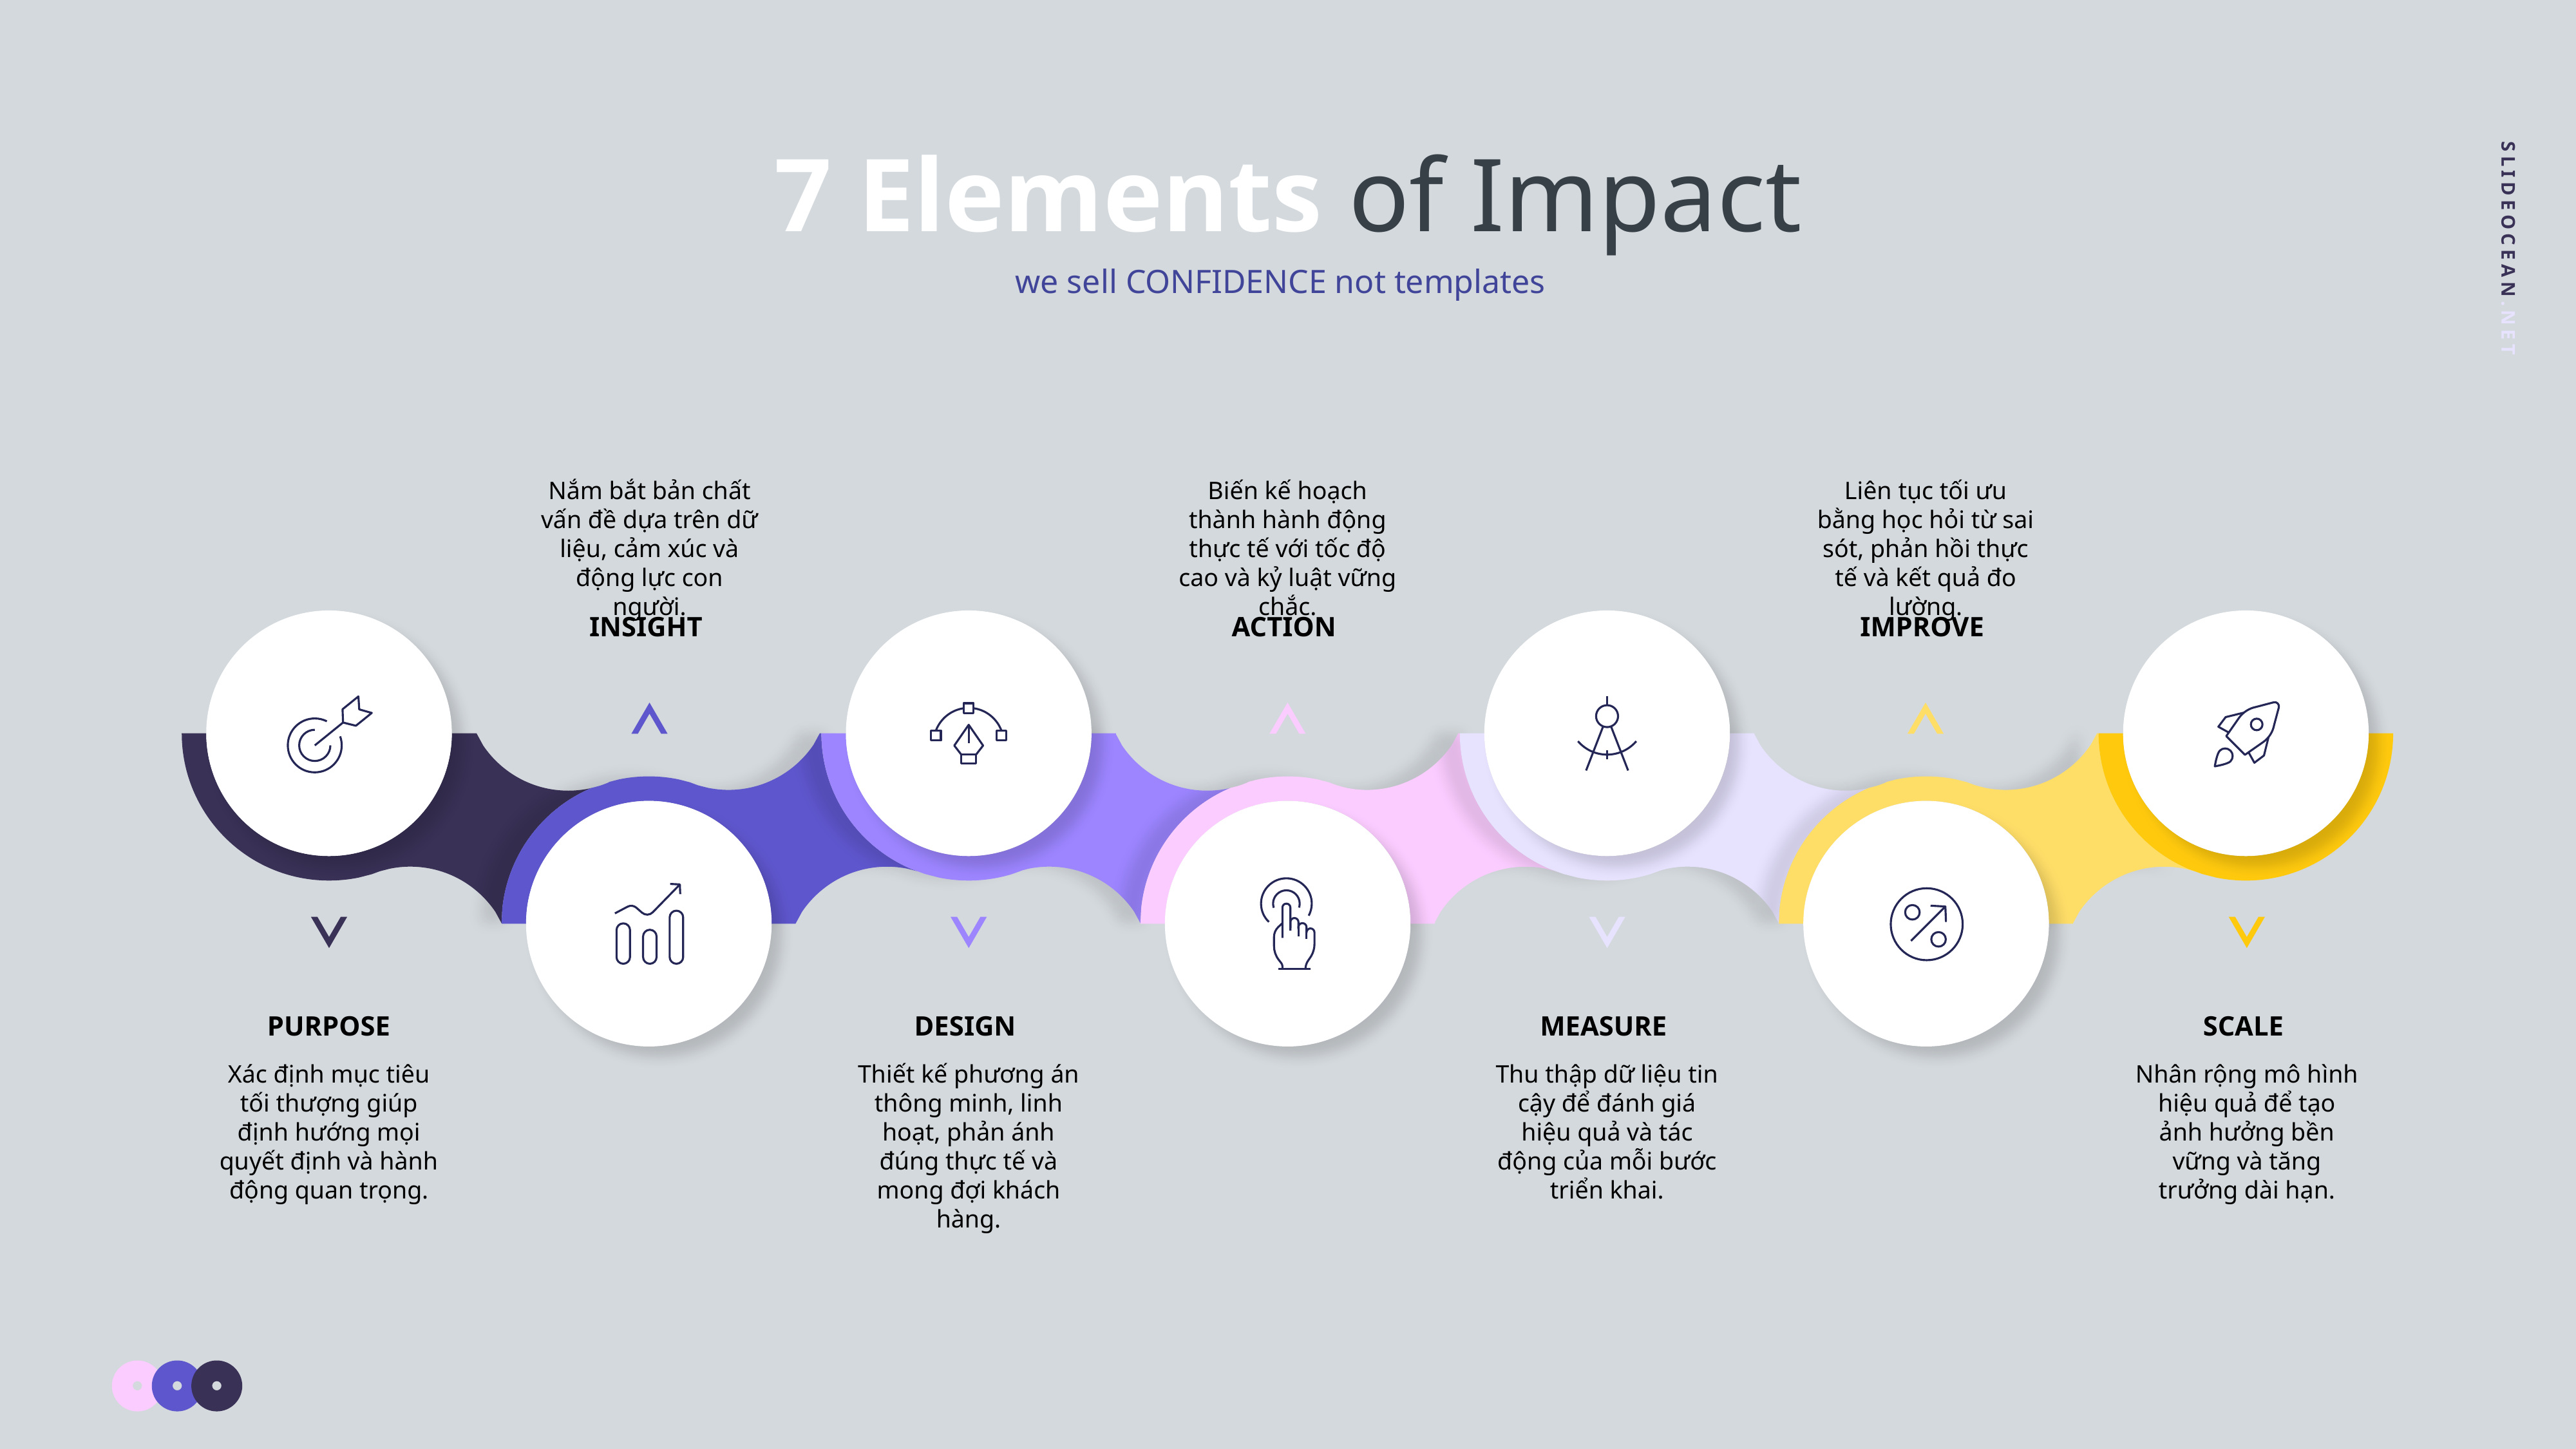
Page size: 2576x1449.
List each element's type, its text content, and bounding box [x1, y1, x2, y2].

text_box [844, 609, 1093, 857]
text_box [525, 800, 773, 1048]
text_box we sell CONFIDENCE not templates [1005, 256, 1556, 305]
text_box [2226, 916, 2267, 951]
text_box [629, 700, 670, 735]
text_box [1484, 1003, 1730, 1181]
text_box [1802, 470, 2049, 647]
text_box [1267, 700, 1308, 735]
text_box [2218, 702, 2279, 763]
text_box [669, 911, 683, 964]
text_box [287, 696, 372, 773]
text_box [949, 916, 989, 951]
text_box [205, 1003, 453, 1210]
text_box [1164, 470, 1411, 647]
text_box [1777, 732, 2190, 925]
text_box [180, 732, 557, 895]
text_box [526, 470, 773, 647]
text_box [614, 884, 681, 915]
text_box [954, 724, 983, 764]
text_box [1261, 878, 1315, 969]
text_box [309, 916, 349, 951]
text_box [845, 1003, 1092, 1210]
text_box [1459, 732, 1834, 895]
text_box 7 Elements of Impact [764, 126, 1812, 257]
text_box [1578, 696, 1636, 771]
text_box [1587, 916, 1627, 951]
text_box [205, 609, 453, 857]
text_box [616, 923, 630, 964]
text_box [820, 732, 1196, 895]
text_box [2215, 748, 2233, 766]
text_box [500, 761, 878, 925]
text_box [1906, 700, 1946, 735]
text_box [2123, 1003, 2371, 1181]
text_box [1164, 800, 1412, 1048]
text_box [1890, 888, 1963, 960]
text_box [931, 703, 1007, 741]
text_box [1139, 760, 1517, 925]
text_box [1802, 800, 2050, 1048]
text_box [643, 929, 657, 964]
text_box [2122, 609, 2370, 857]
text_box [1483, 609, 1731, 857]
text_box [2098, 732, 2394, 882]
